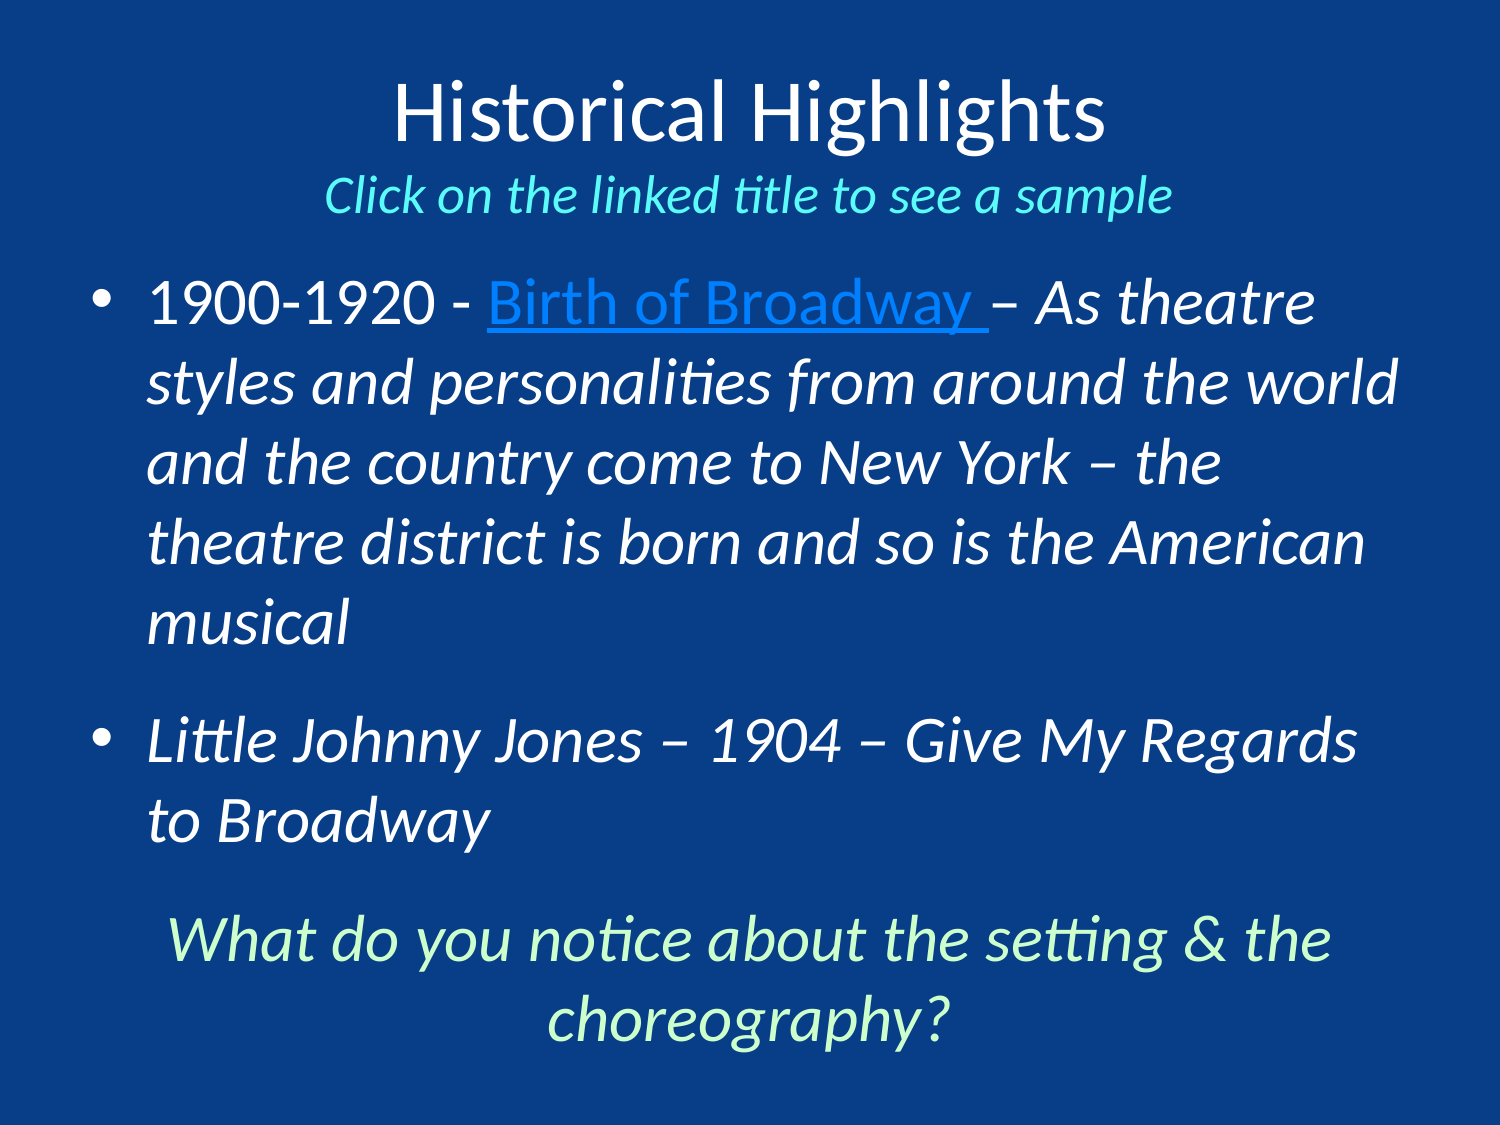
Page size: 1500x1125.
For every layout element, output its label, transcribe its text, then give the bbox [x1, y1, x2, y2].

title Historical Highlights Click on the linked title to see a sample [75, 45, 1425, 233]
list 1900-1920 - Birth of Broadway – As theatre styles and personalities from around the world and the country come to New York – the theatre district is born and so is the American musical Little Johnny Jones – 1904 – Give My Regards to Broadway What do you notice about the setting & the choreography? [75, 249, 1425, 1125]
